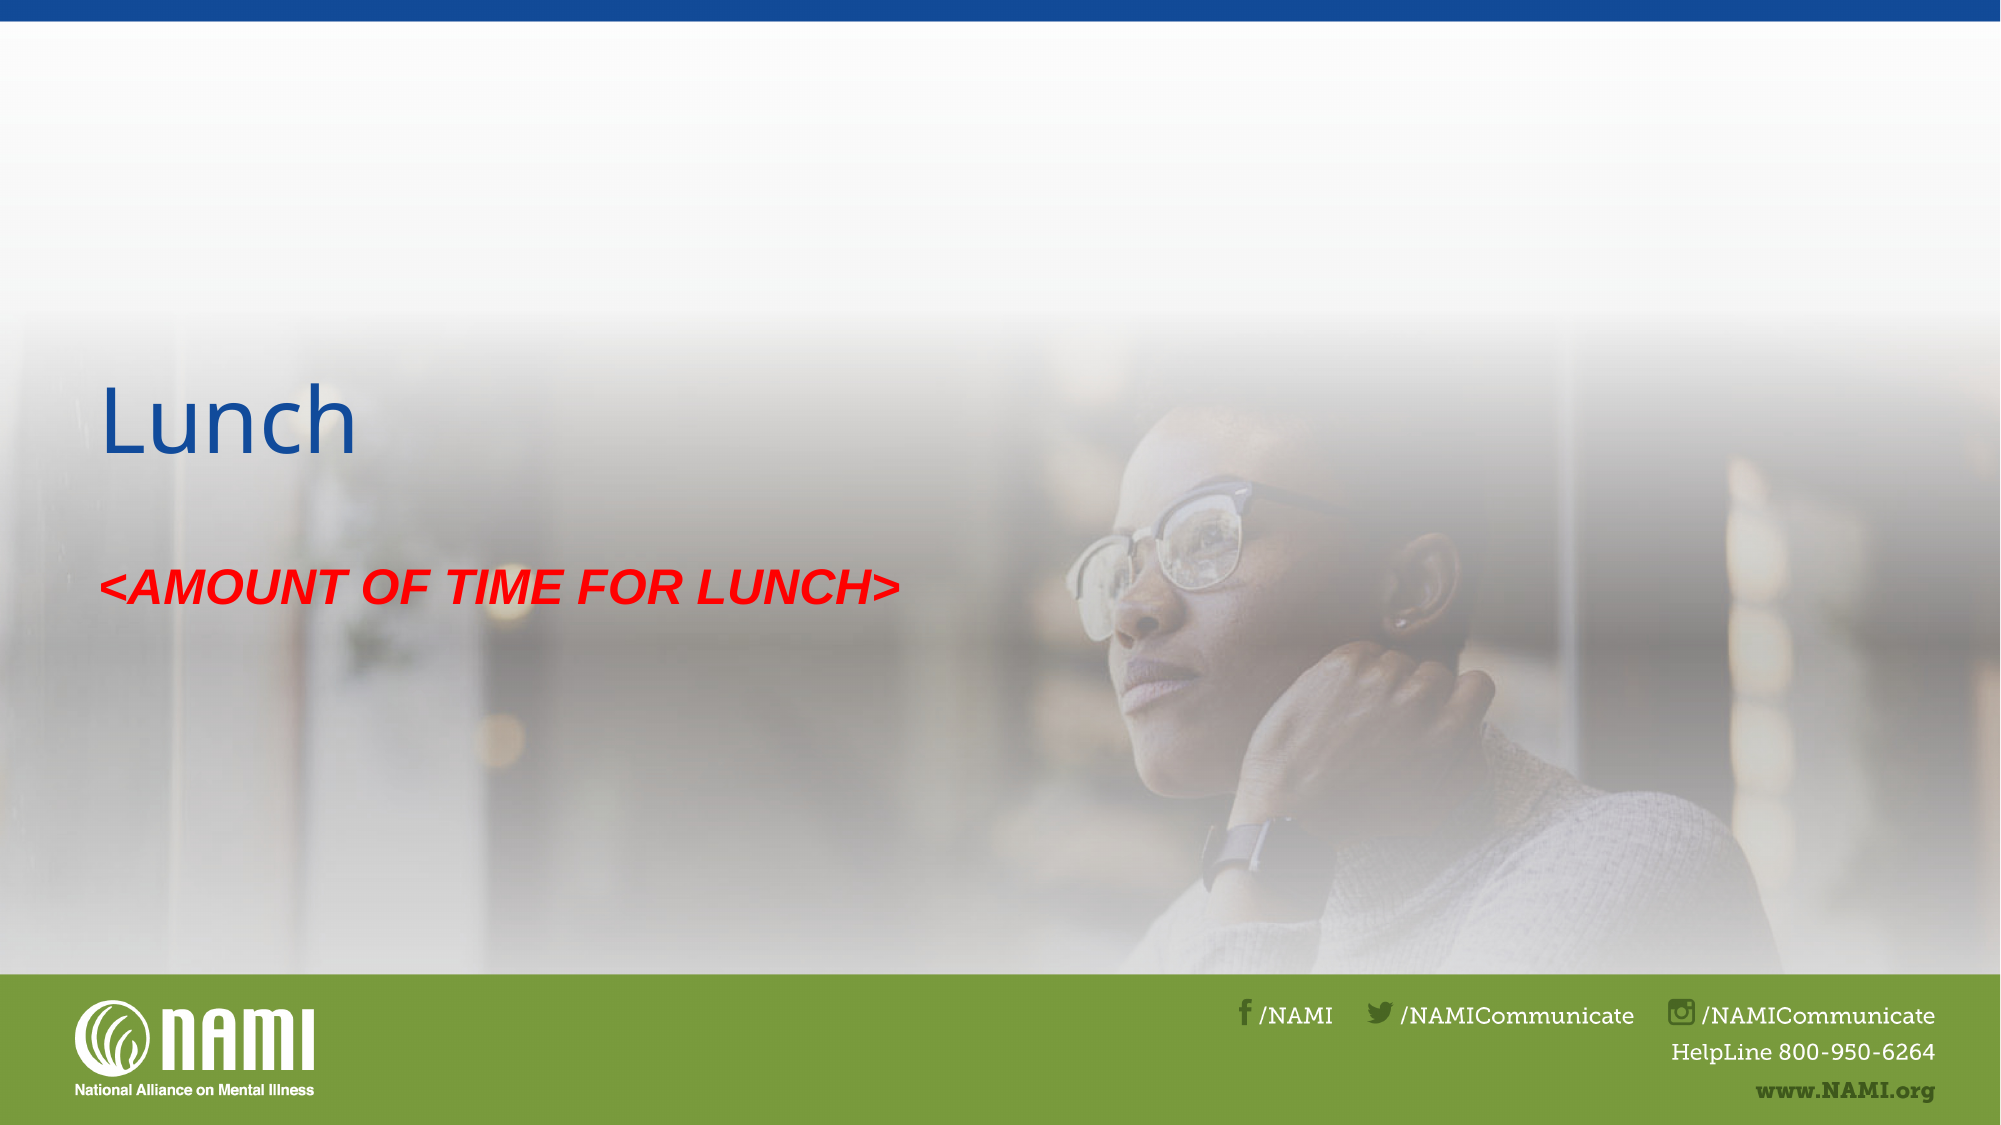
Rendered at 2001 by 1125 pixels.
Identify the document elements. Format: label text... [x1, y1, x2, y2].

picture [0, 0, 2001, 1125]
title Lunch [83, 315, 1863, 533]
subtitle <Amount of Time for lunch> [83, 553, 1750, 863]
